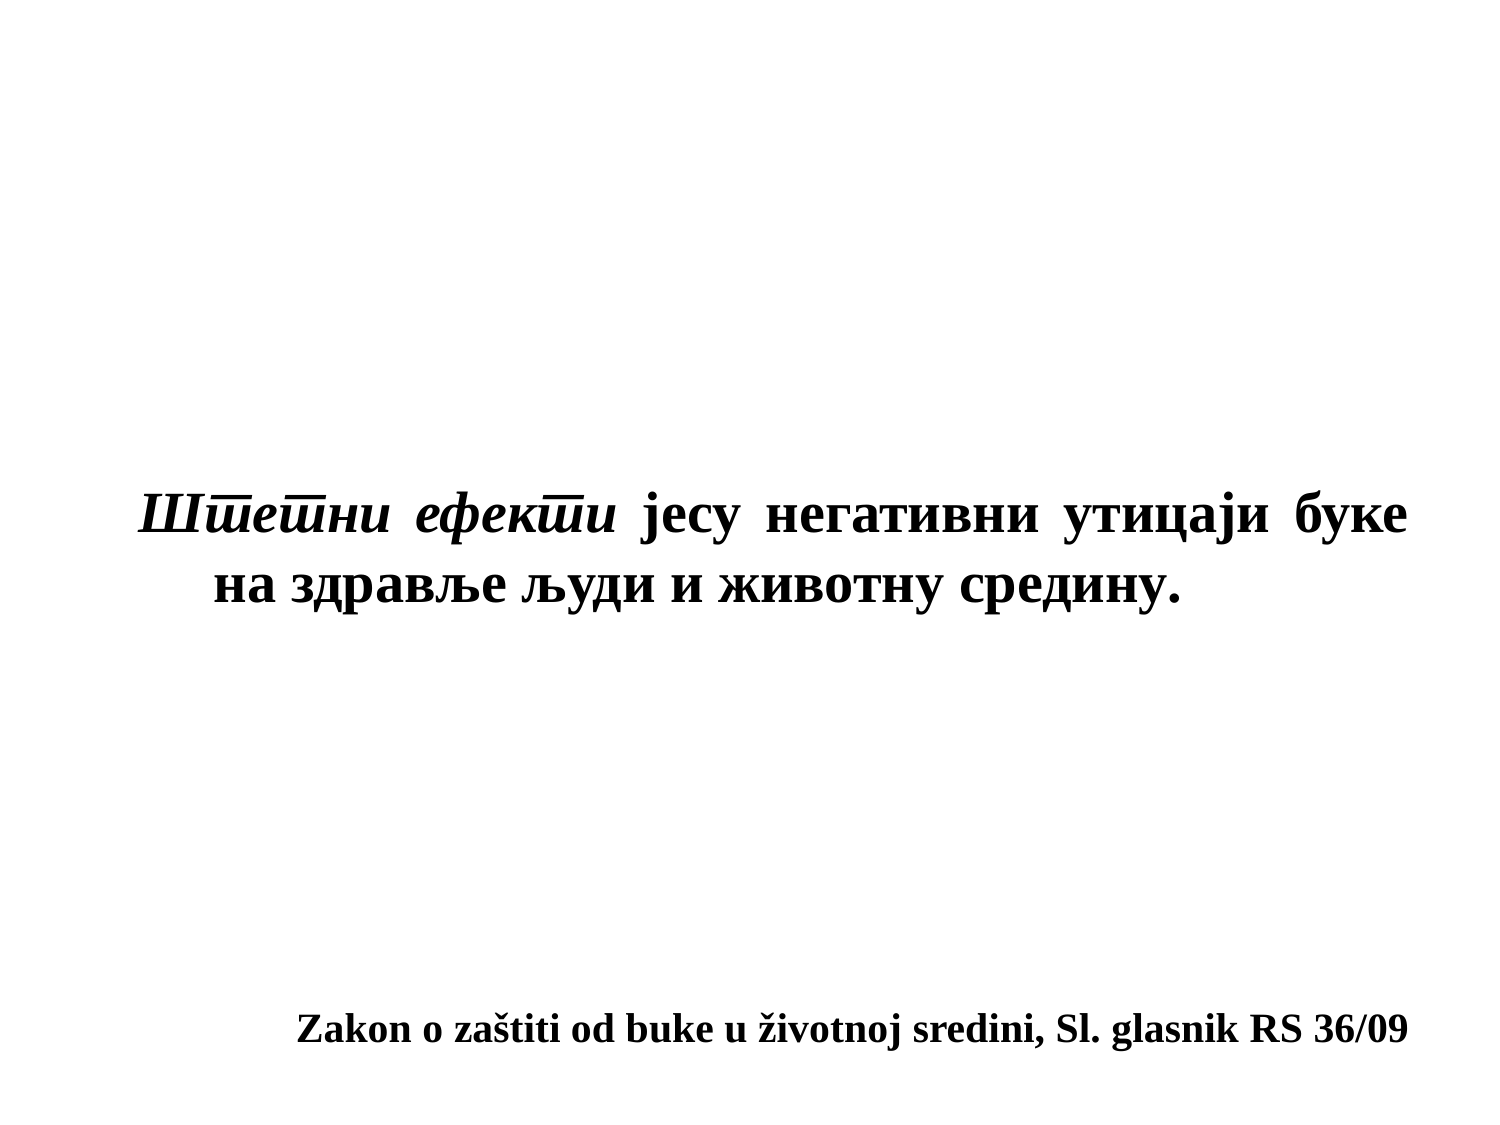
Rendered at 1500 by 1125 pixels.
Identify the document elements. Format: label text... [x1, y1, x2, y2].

text_box Zakon o zaštiti od buke u životnoj sredini, Sl. glasnik RS 36/09 [183, 993, 1436, 1059]
text_box Штетни ефекти јесу негативни утицаји буке на здравље људи и животну средину. [123, 466, 1424, 622]
